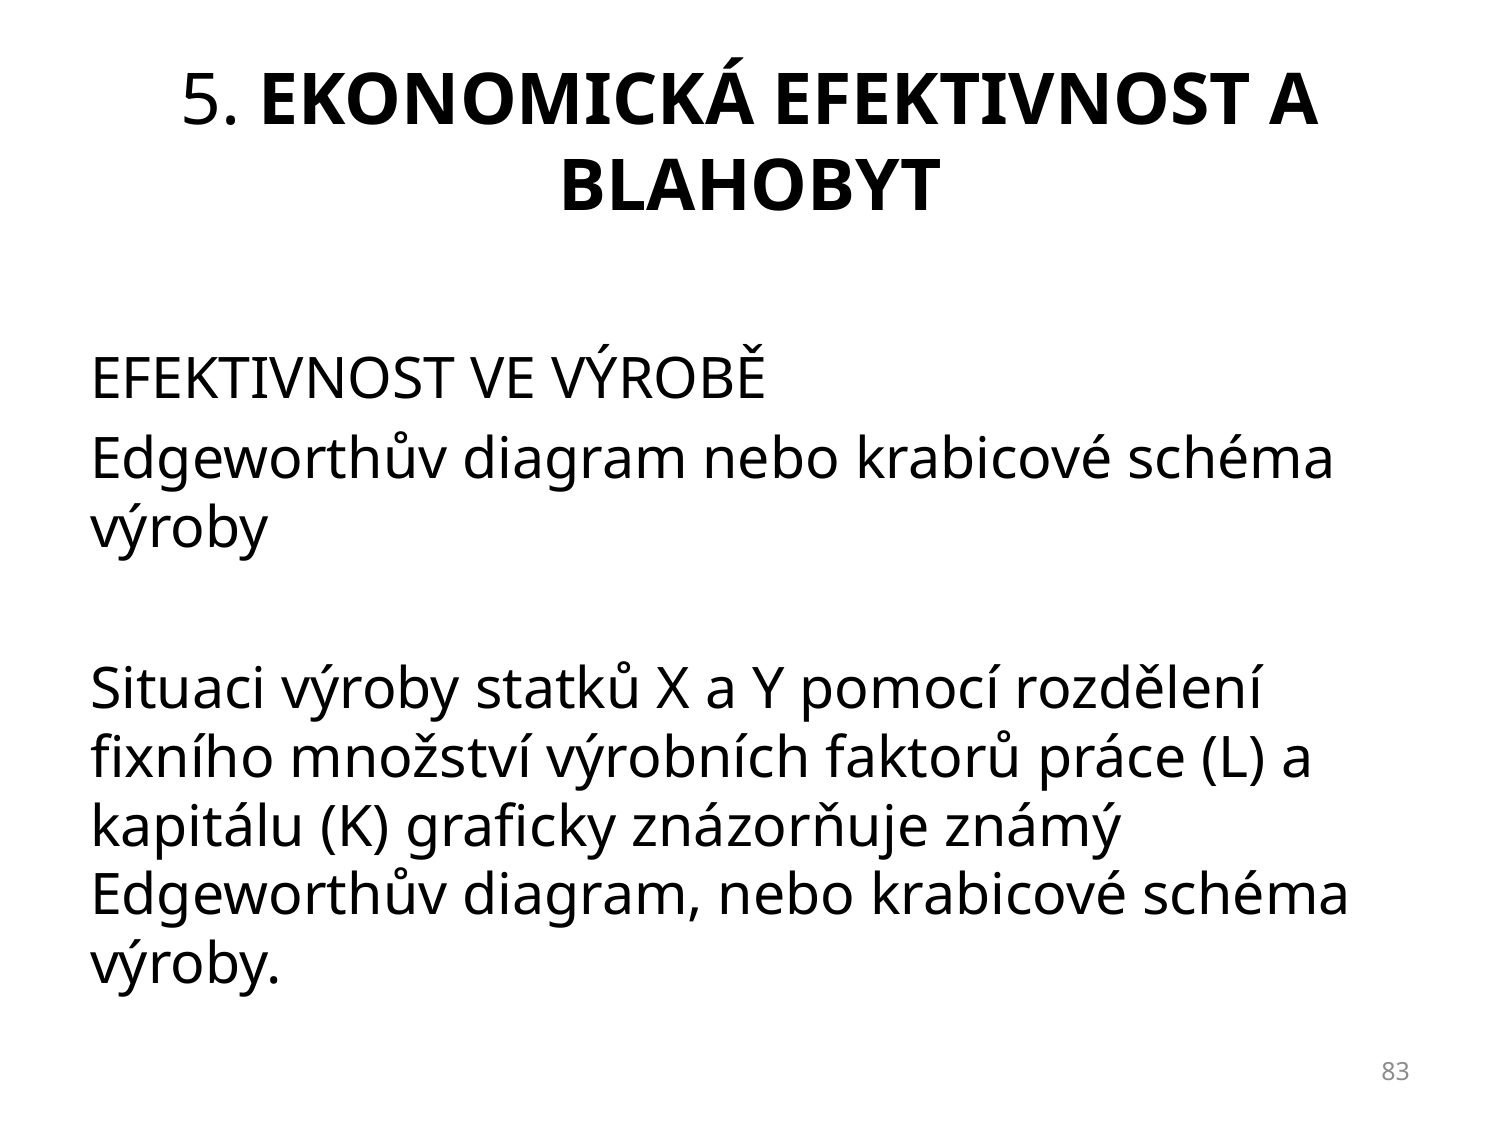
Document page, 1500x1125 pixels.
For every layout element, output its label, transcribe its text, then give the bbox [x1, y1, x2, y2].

slide_number 83 [1074, 1042, 1425, 1103]
list EFEKTIVNOST VE VÝROBĚ Edgeworthův diagram nebo krabicové schéma výroby Situaci výroby statků X a Y pomocí rozdělení fixního množství výrobních faktorů práce (L) a kapitálu (K) graficky znázorňuje známý Edgeworthův diagram, nebo krabicové schéma výroby. [75, 262, 1425, 1005]
title 5. Ekonomická efektivnost a blahobyt [75, 45, 1425, 233]
